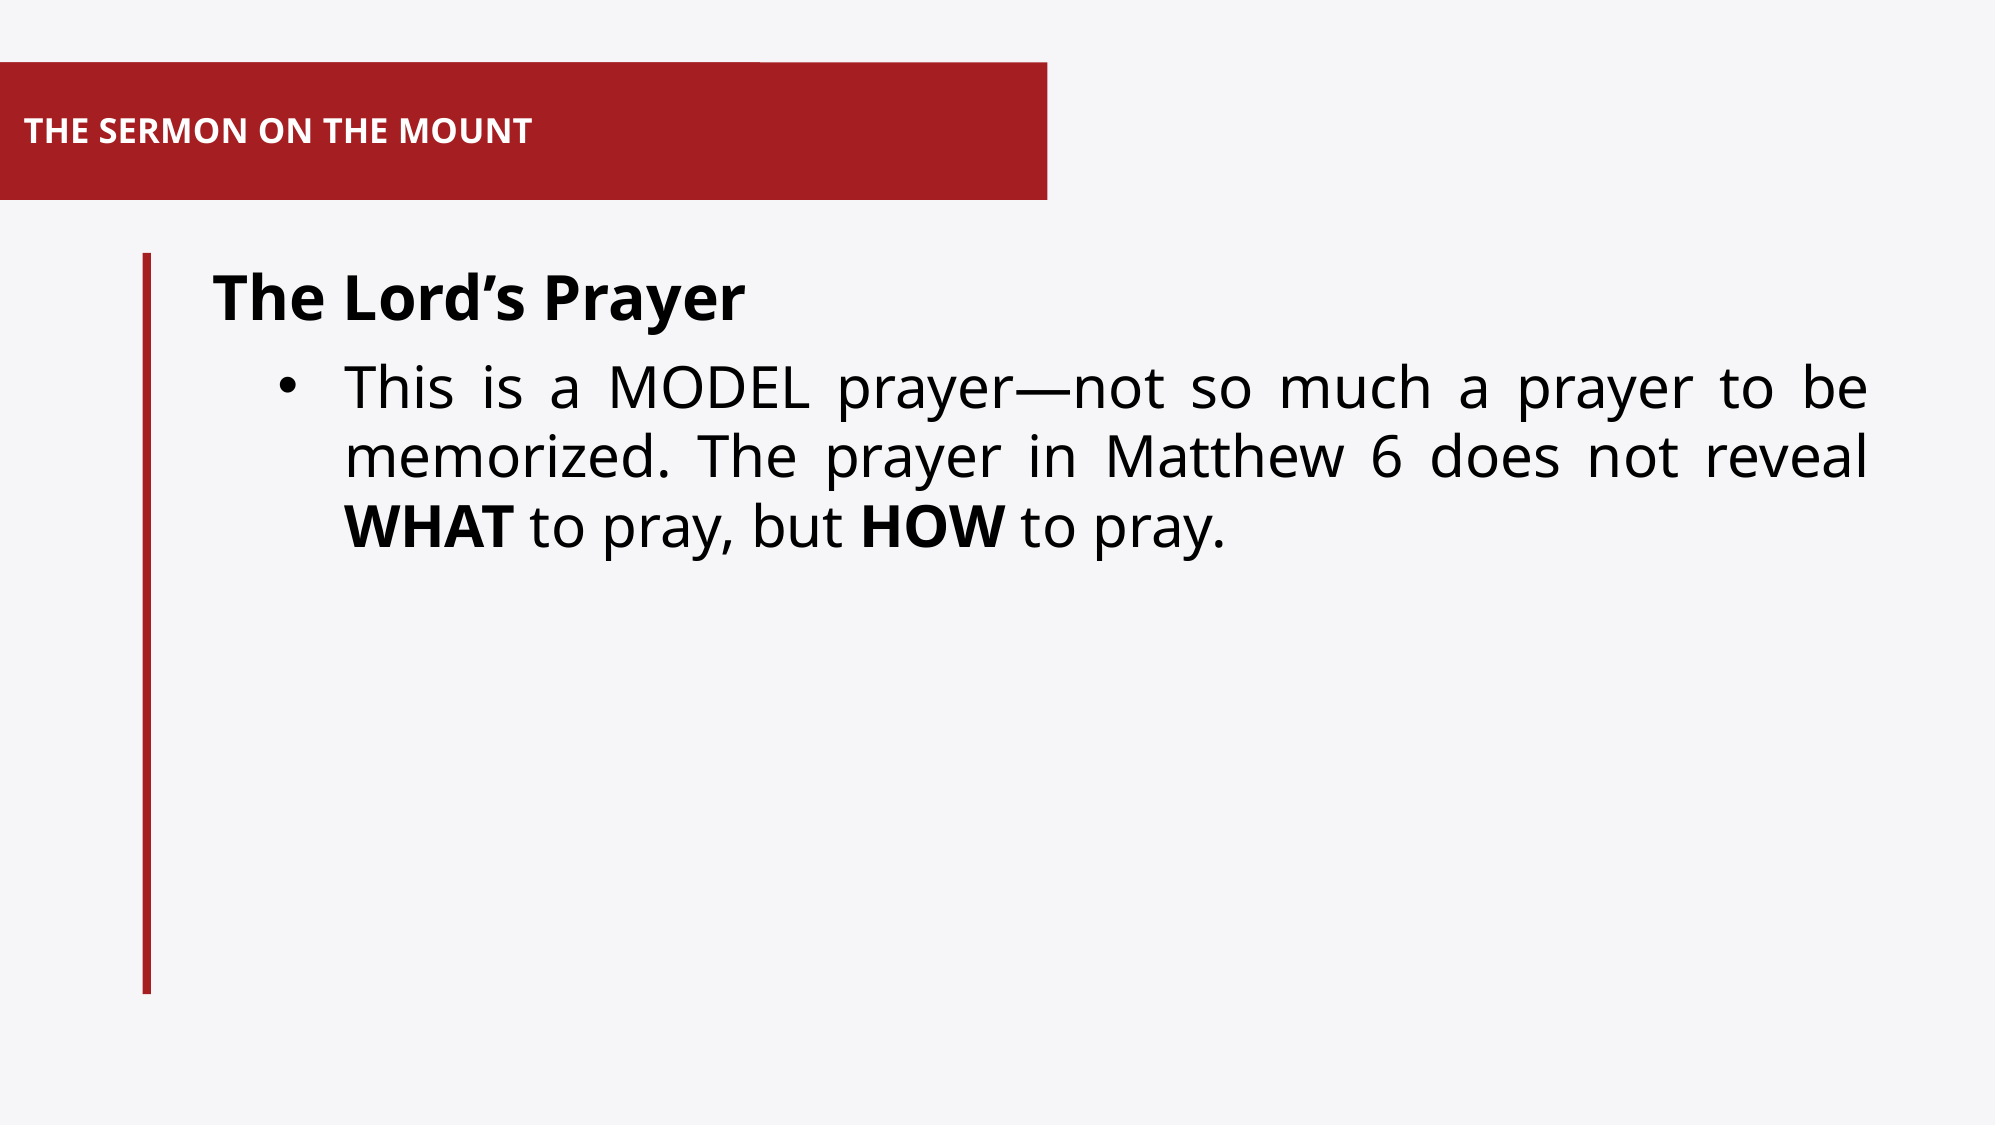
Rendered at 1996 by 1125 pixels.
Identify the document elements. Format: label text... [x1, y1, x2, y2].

title THE SERMON ON THE MOUNT [0, 62, 1048, 200]
subtitle The Lord’s Prayer This is a MODEL prayer—not so much a prayer to be memorized. The prayer in Matthew 6 does not reveal WHAT to pray, but HOW to pray. [197, 249, 1885, 1125]
